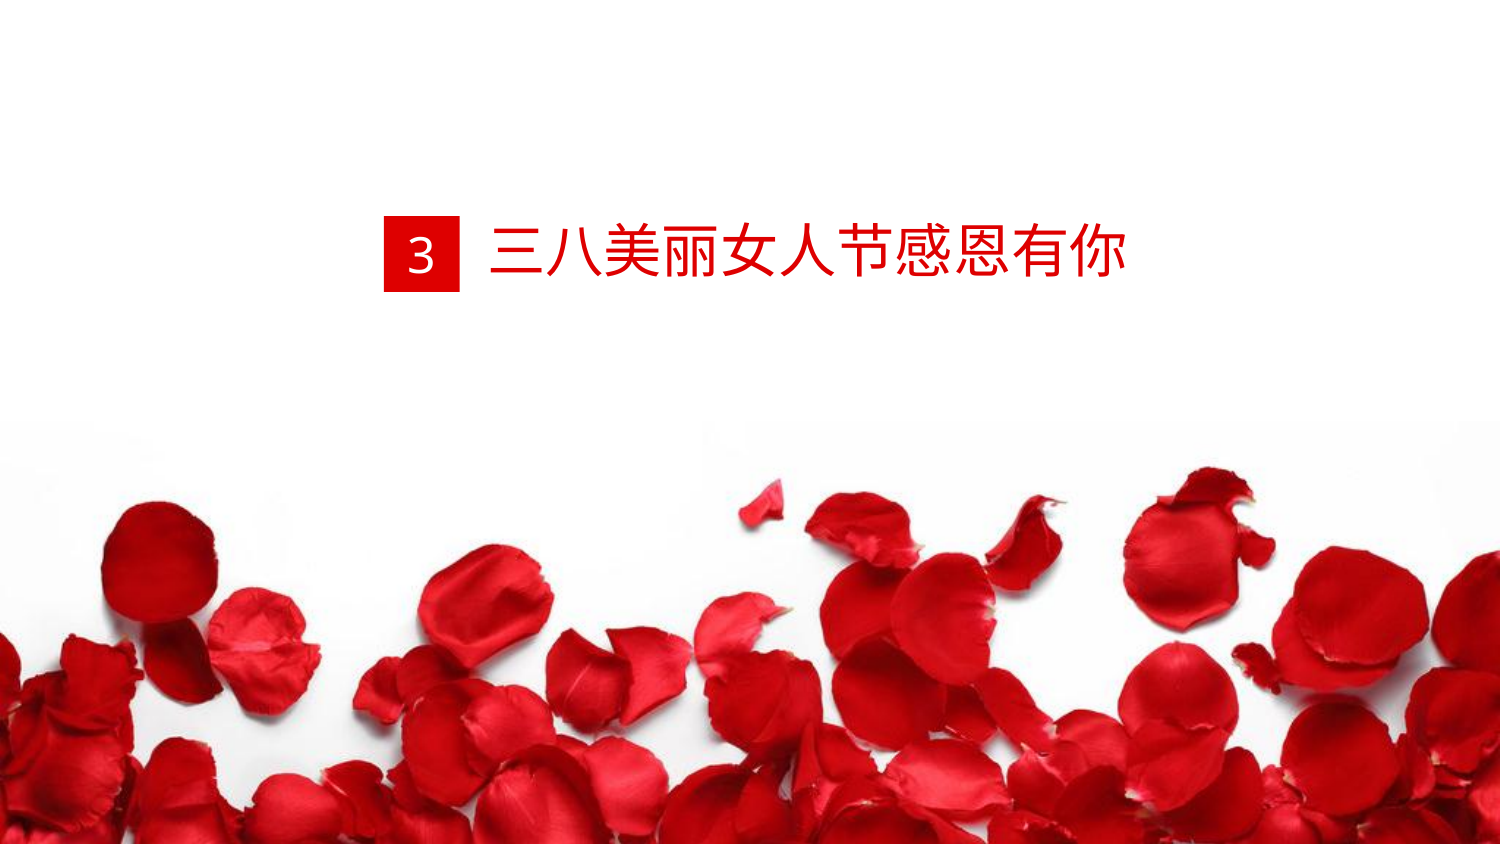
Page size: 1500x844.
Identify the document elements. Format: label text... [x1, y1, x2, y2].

text_box 三八美丽女人节感恩有你 [451, 209, 1164, 291]
text_box 3 [383, 216, 460, 292]
picture [0, 421, 1500, 844]
